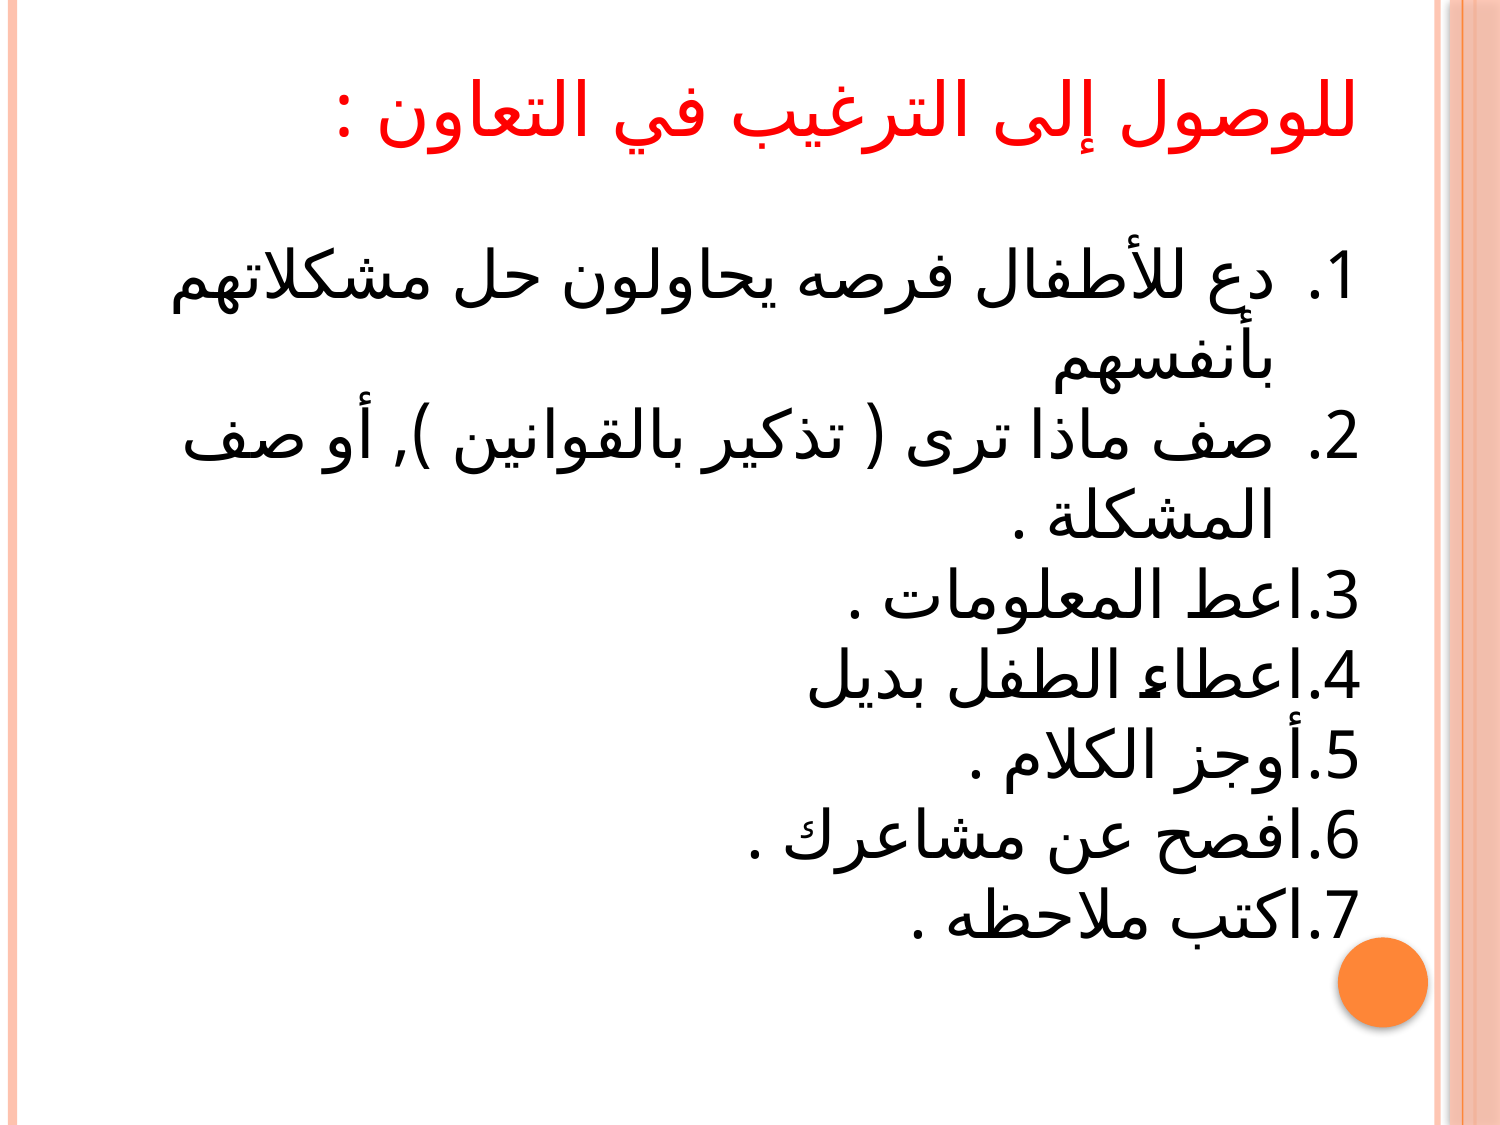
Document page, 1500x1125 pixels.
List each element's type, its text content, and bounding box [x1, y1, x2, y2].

text_box للوصول إلى الترغيب في التعاون : دع للأطفال فرصه يحاولون حل مشكلاتهم بأنفسهم صف ماذا ترى ( تذكير بالقوانين ), أو صف المشكلة . اعط المعلومات . اعطاء الطفل بديل أوجز الكلام . افصح عن مشاعرك . اكتب ملاحظه . [64, 54, 1376, 959]
